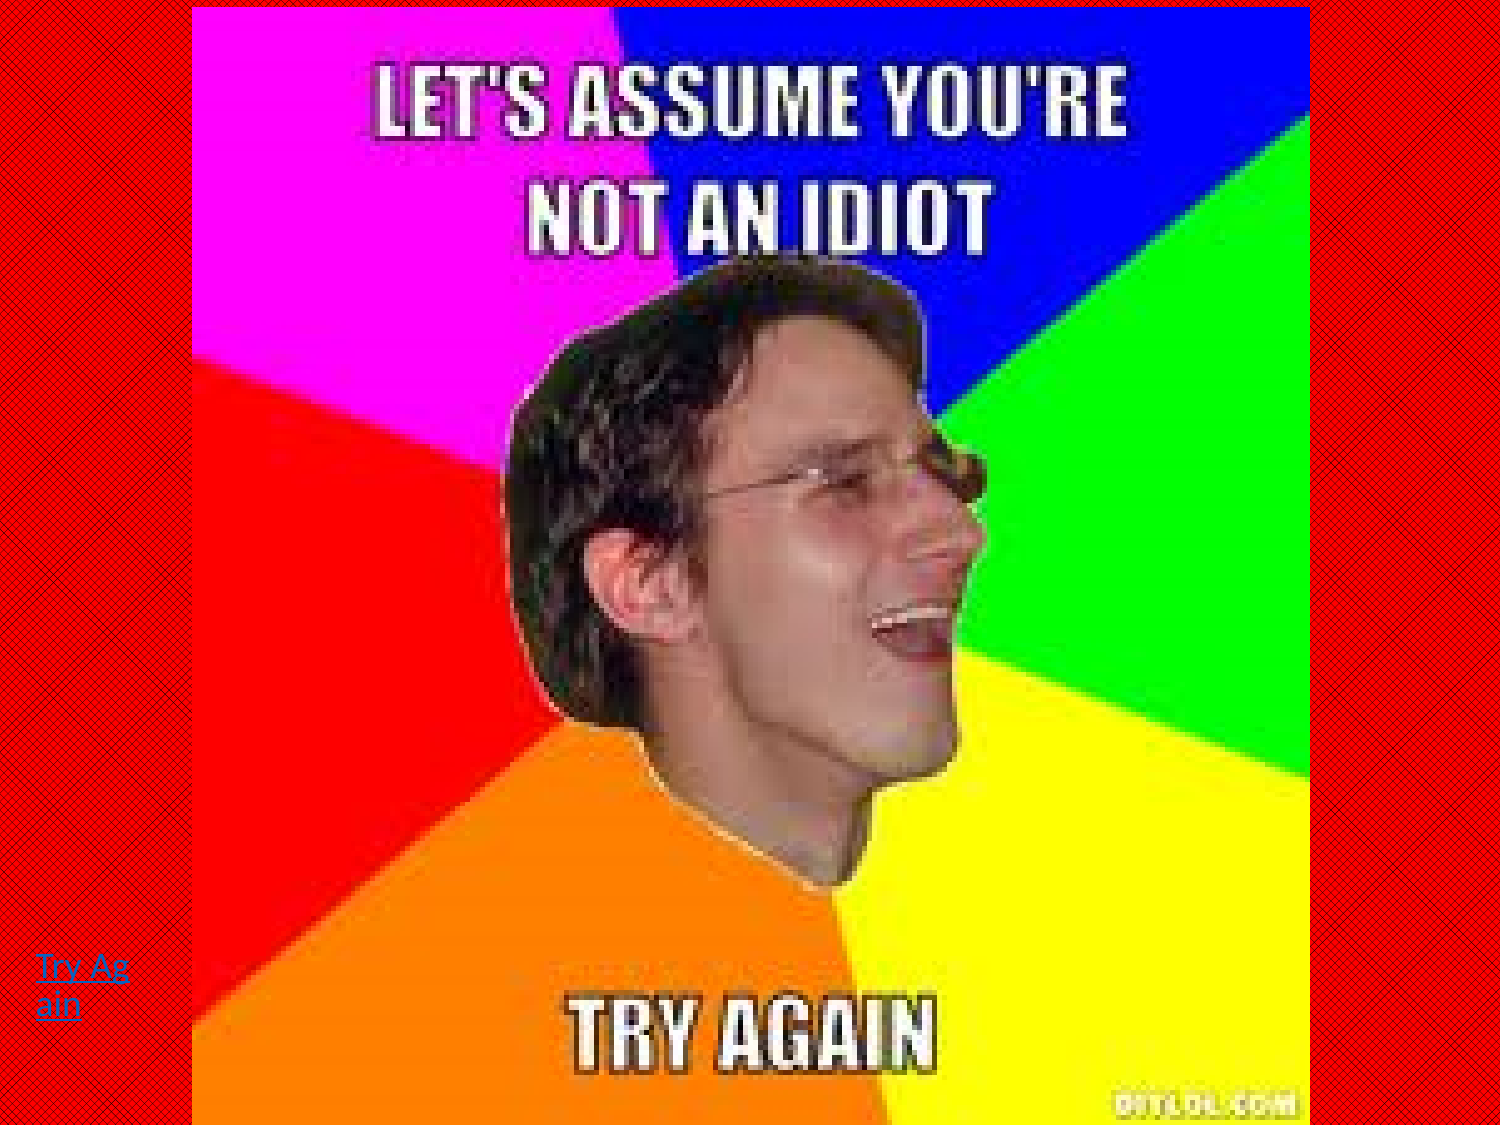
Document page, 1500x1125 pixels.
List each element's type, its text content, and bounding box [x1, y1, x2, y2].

text_box Try Again [20, 933, 148, 994]
picture [192, 7, 1310, 1125]
